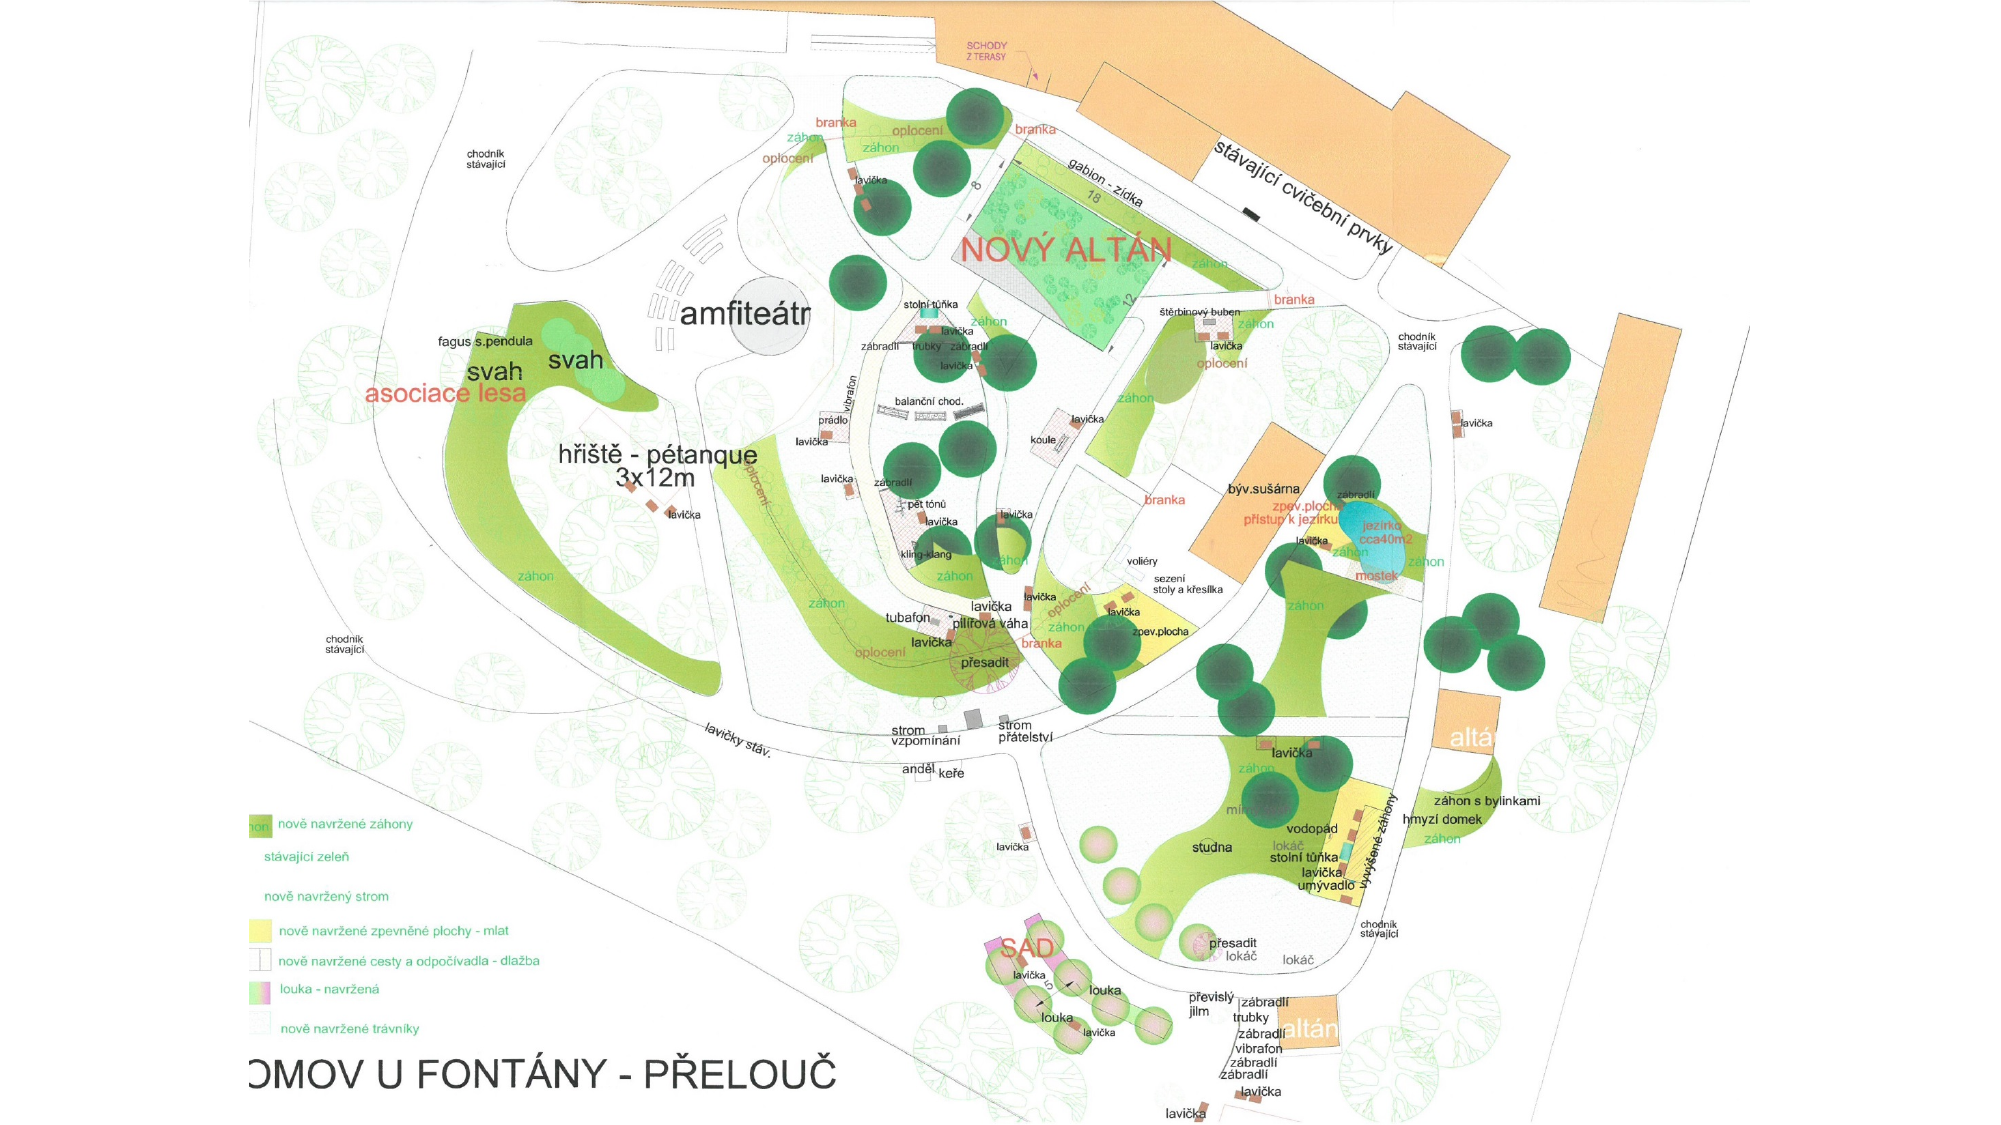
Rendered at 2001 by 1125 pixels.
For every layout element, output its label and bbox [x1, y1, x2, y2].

picture [249, 0, 1750, 1125]
